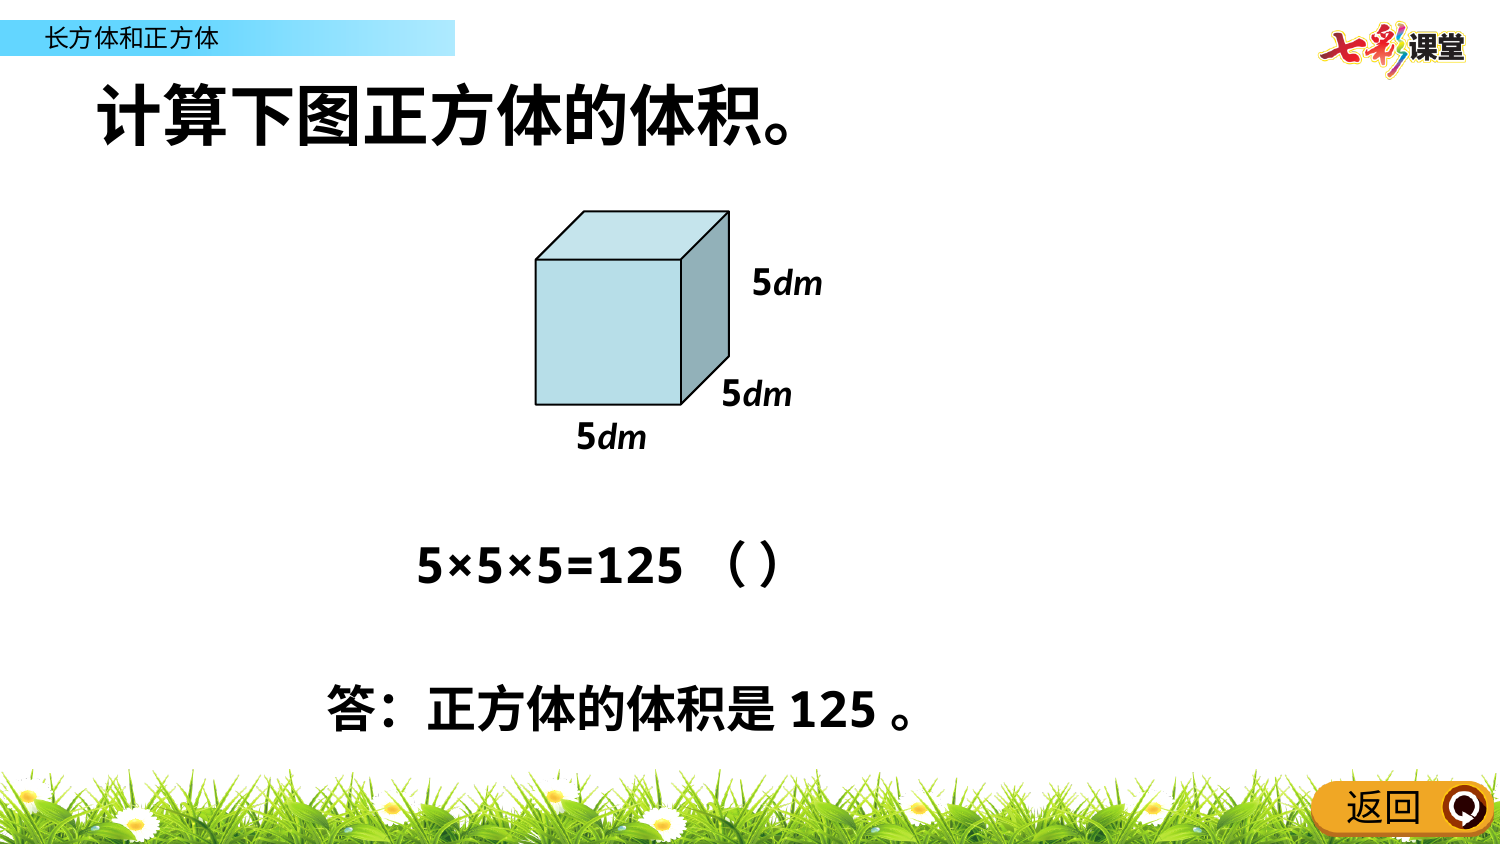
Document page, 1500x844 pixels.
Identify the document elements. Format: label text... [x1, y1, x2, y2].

text_box 5dm [736, 251, 838, 311]
text_box 5dm [705, 361, 808, 422]
picture [0, 769, 1500, 844]
text_box 5dm [560, 404, 663, 465]
text_box [533, 209, 731, 407]
picture [1316, 20, 1468, 80]
text_box 计算下图正方体的体积。 [84, 52, 848, 160]
